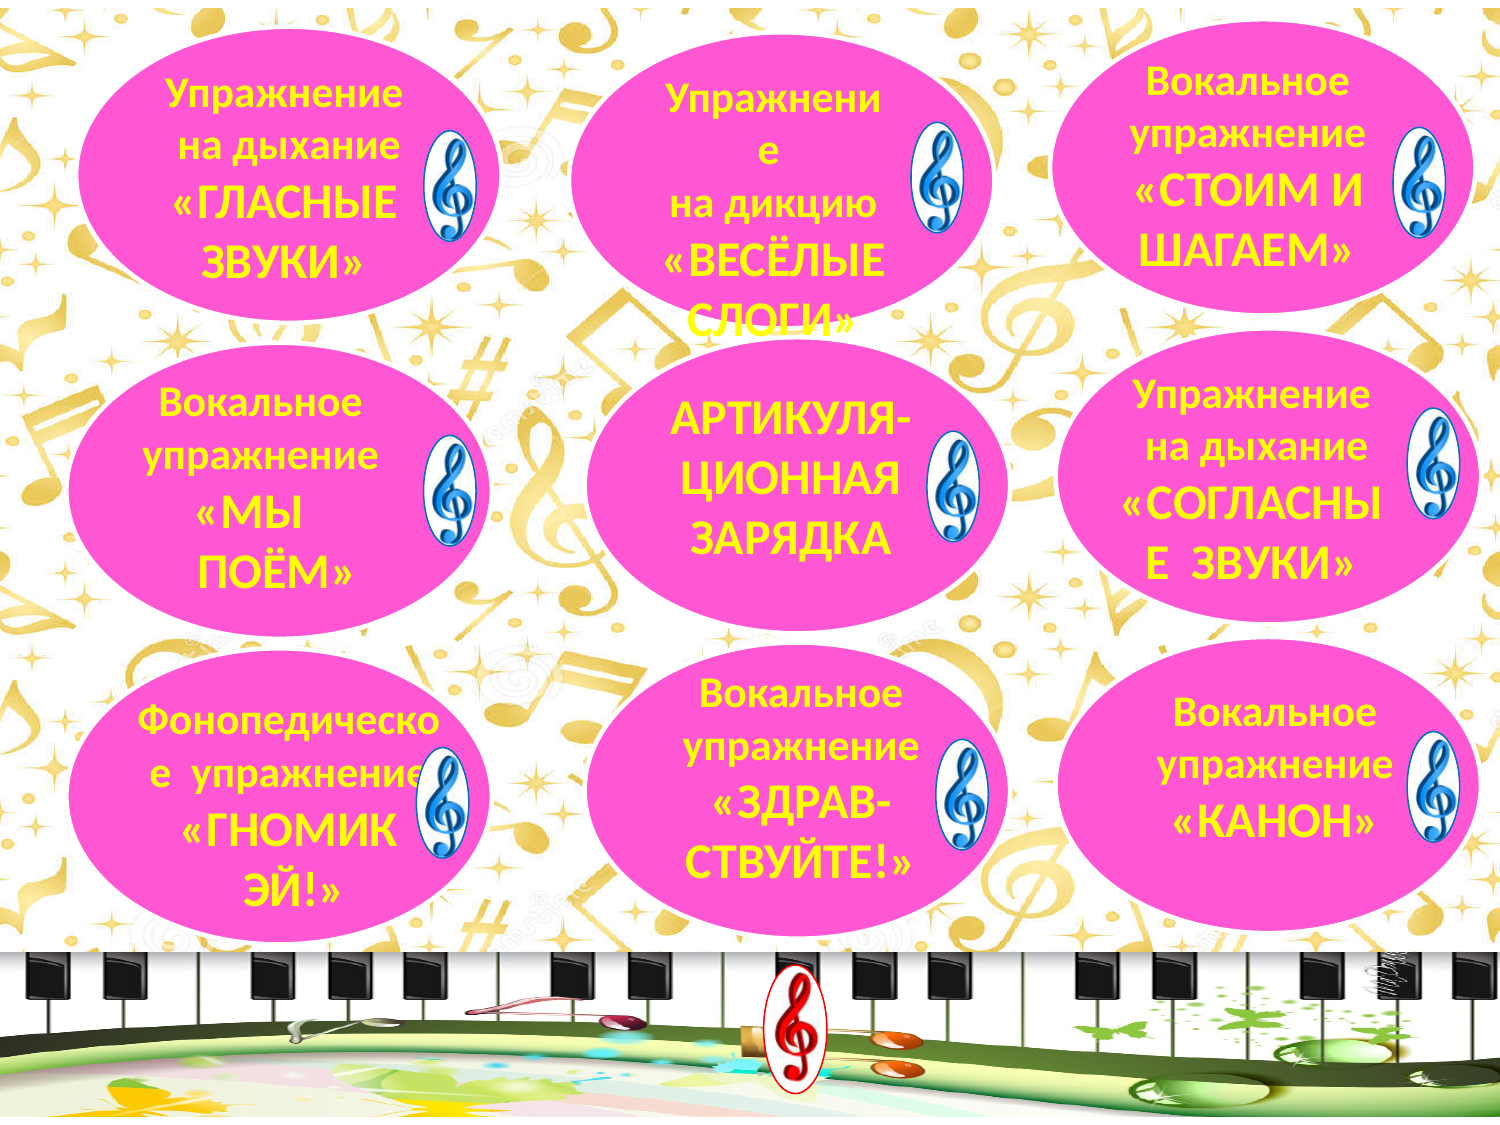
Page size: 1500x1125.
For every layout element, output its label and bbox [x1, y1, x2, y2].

picture [935, 739, 989, 850]
picture [1407, 731, 1460, 843]
picture [926, 431, 980, 542]
picture [910, 122, 964, 233]
picture [423, 130, 477, 242]
picture [416, 747, 469, 859]
picture [1392, 127, 1446, 238]
picture [1407, 408, 1460, 519]
picture [667, 283, 833, 1125]
list [0, 8, 1500, 1117]
picture [423, 435, 477, 547]
